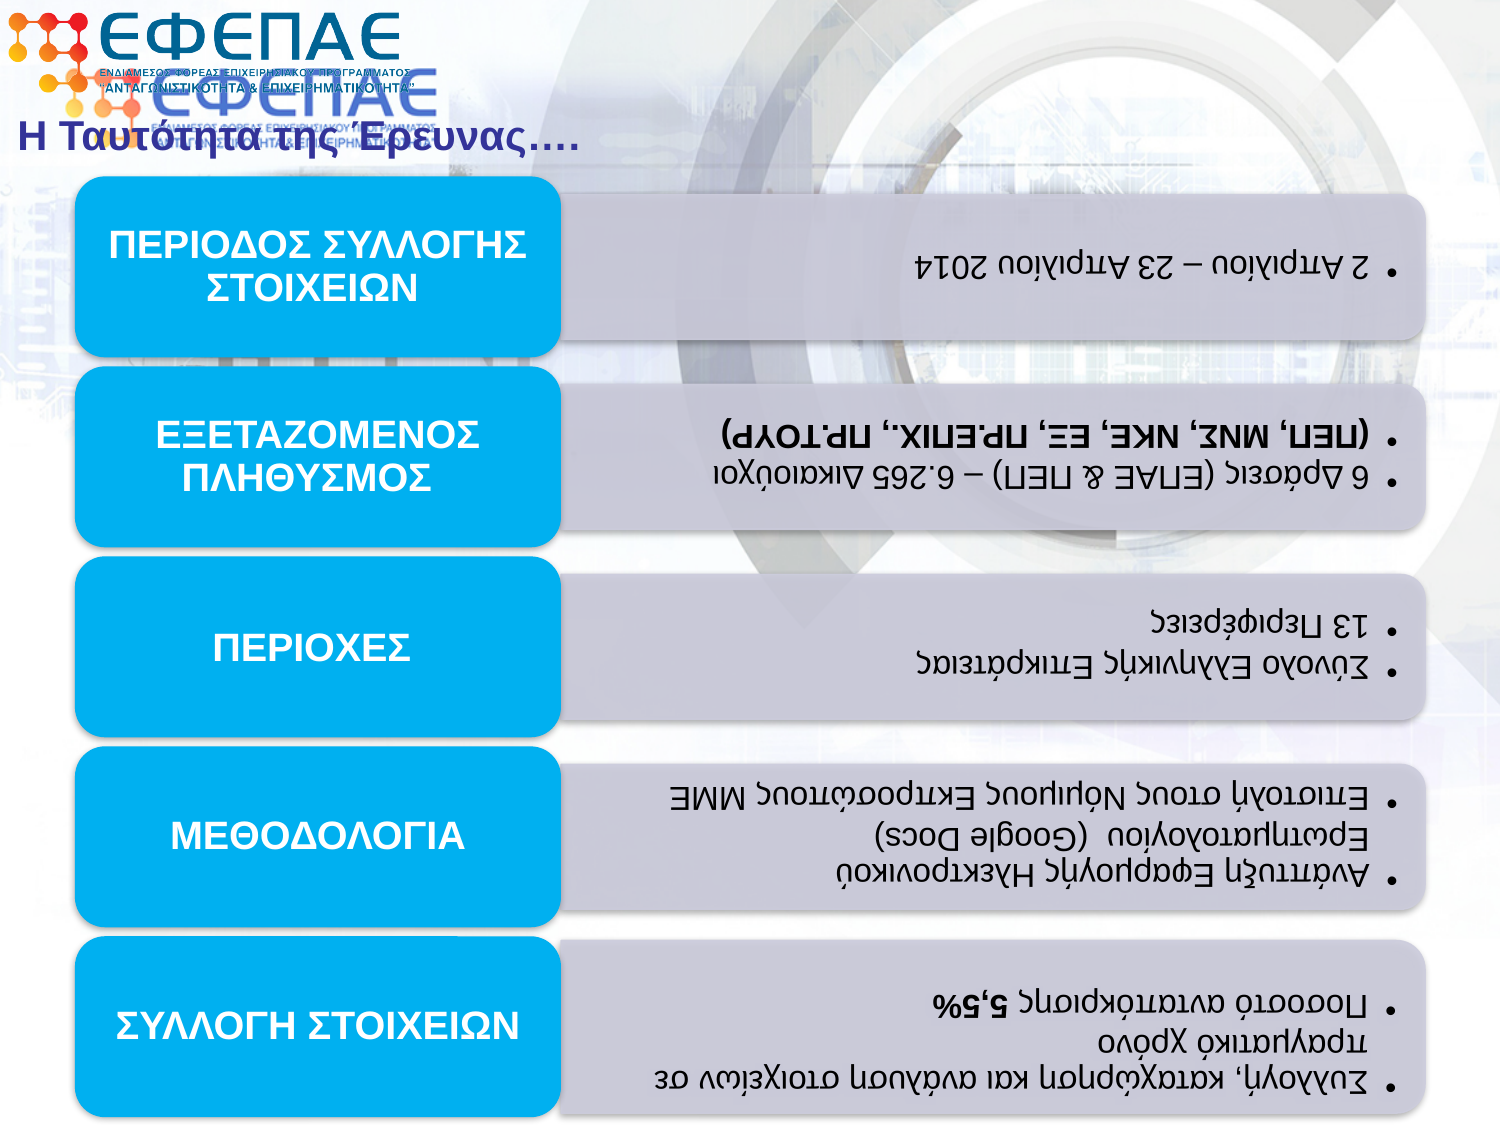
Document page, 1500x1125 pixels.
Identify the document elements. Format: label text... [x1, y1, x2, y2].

text_box Η Ταυτότητα της Έρευνας…. [2, 101, 1424, 167]
picture [0, 0, 423, 106]
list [74, 175, 1426, 1118]
table_header 1. Ο δικαιούχος [0, 0, 1500, 1125]
